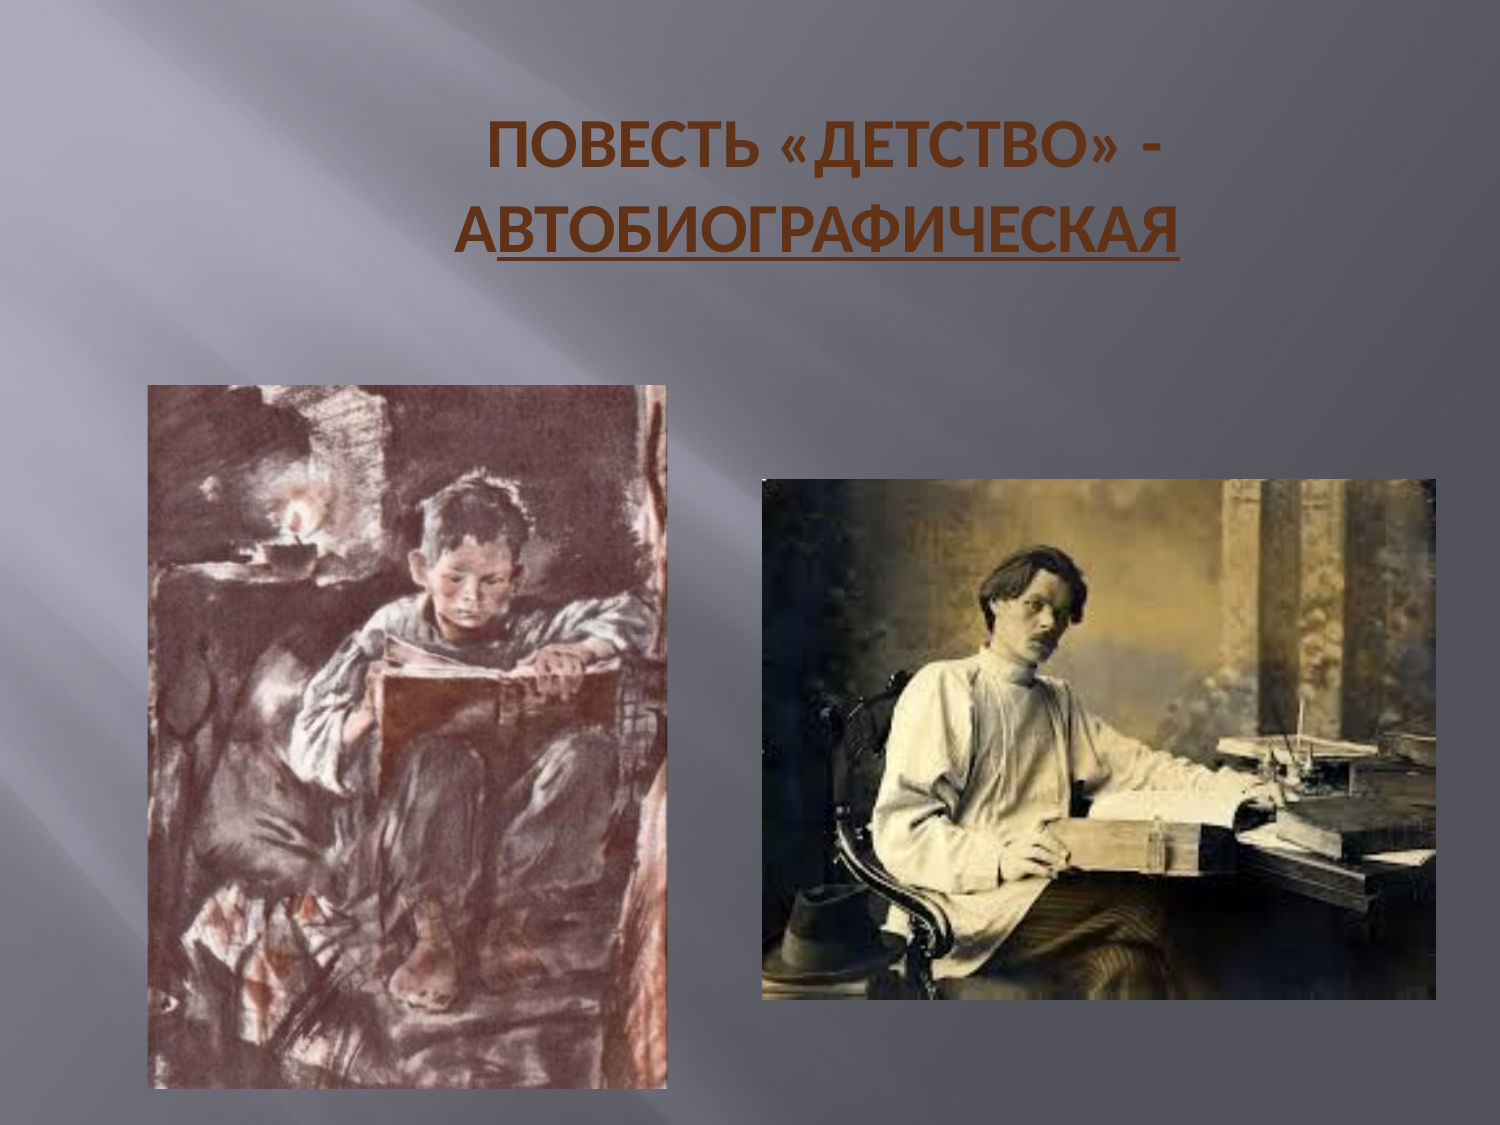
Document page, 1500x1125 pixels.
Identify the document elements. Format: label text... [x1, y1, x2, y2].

picture [147, 385, 668, 1089]
title ПОВЕСТЬ «ДЕТСТВО» - АВТОБИОГРАФИЧЕСКАЯ [150, 90, 1500, 350]
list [762, 479, 1436, 1000]
